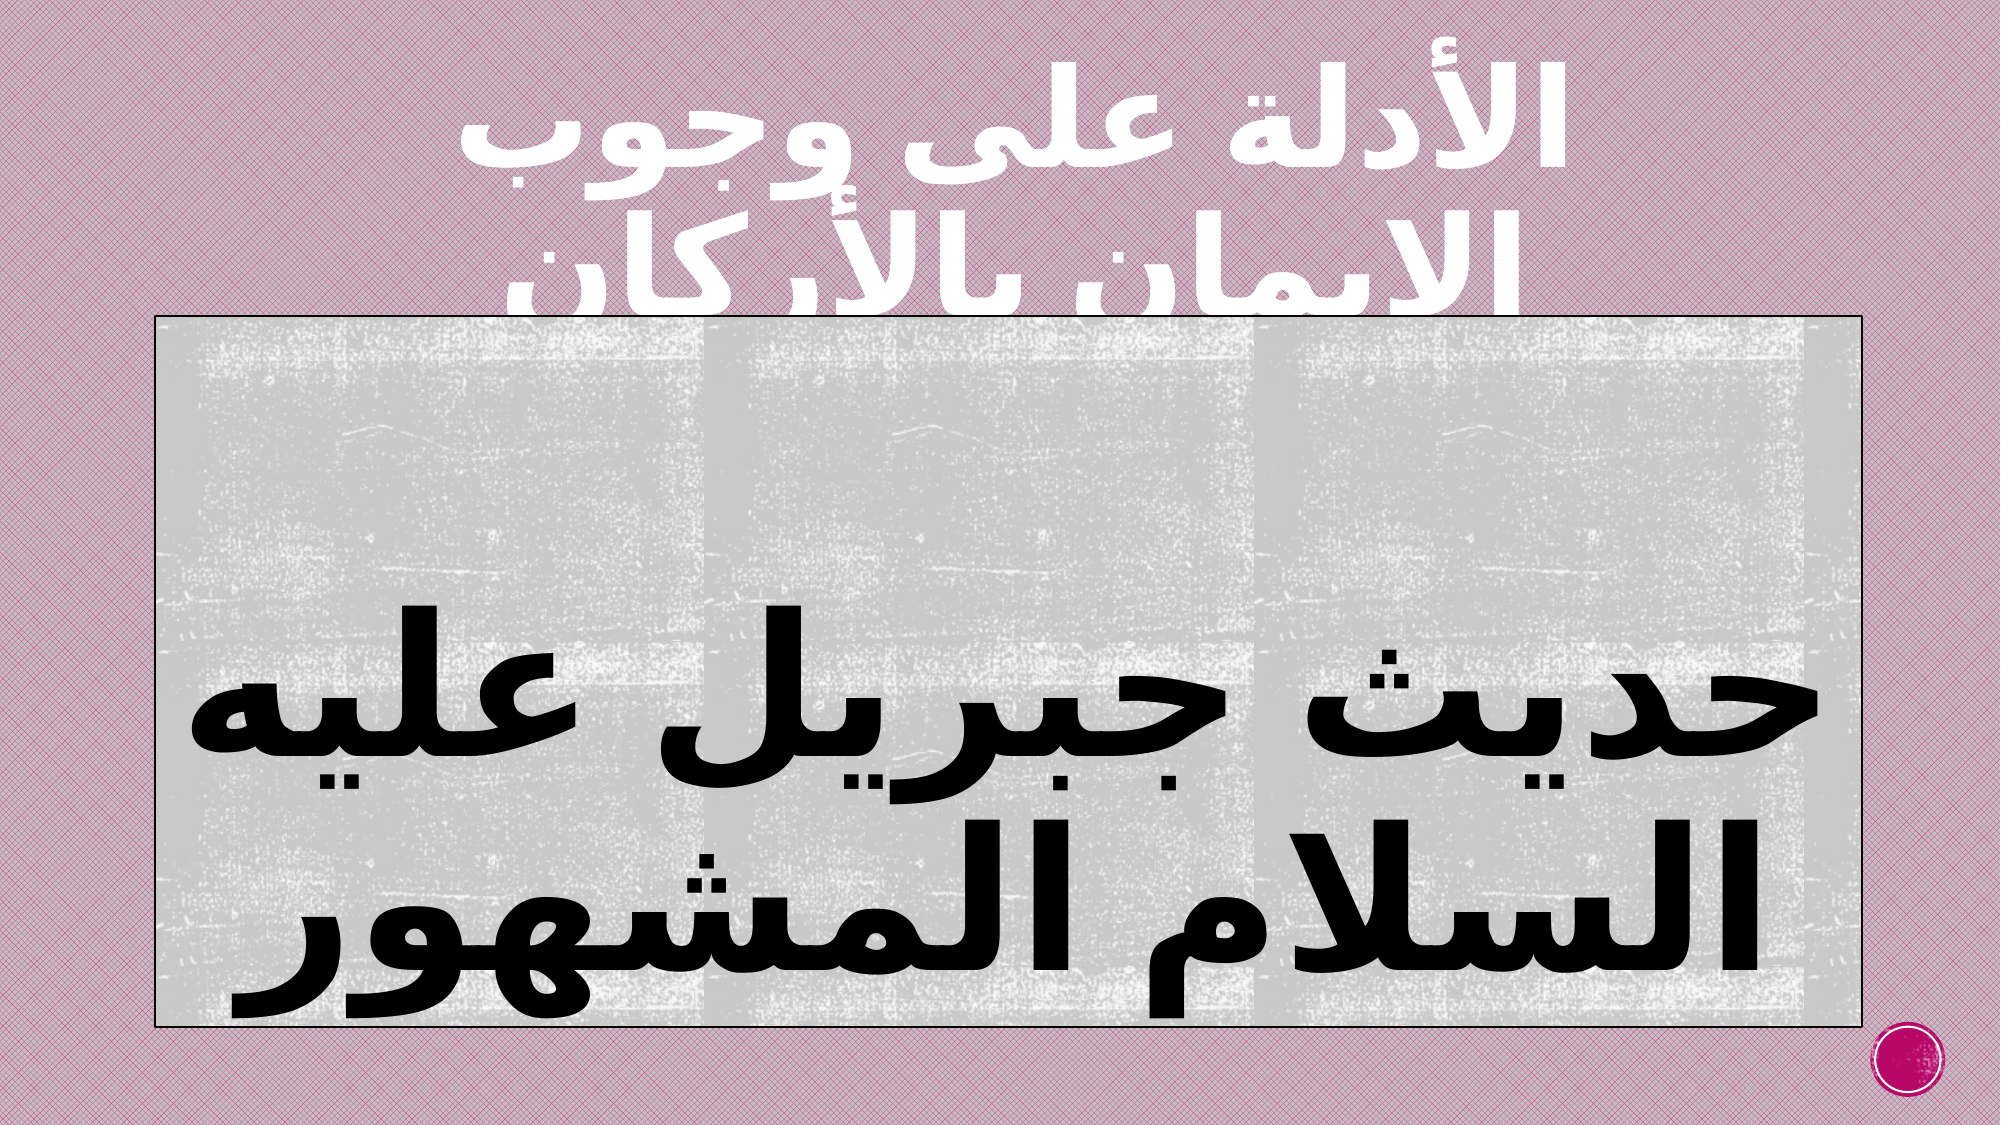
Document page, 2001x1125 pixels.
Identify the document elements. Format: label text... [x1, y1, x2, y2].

list حديث جبريل عليه السلام المشهور [154, 315, 1863, 1028]
title الأدلة على وجوب الإيمان بالأركان [194, 44, 1836, 315]
